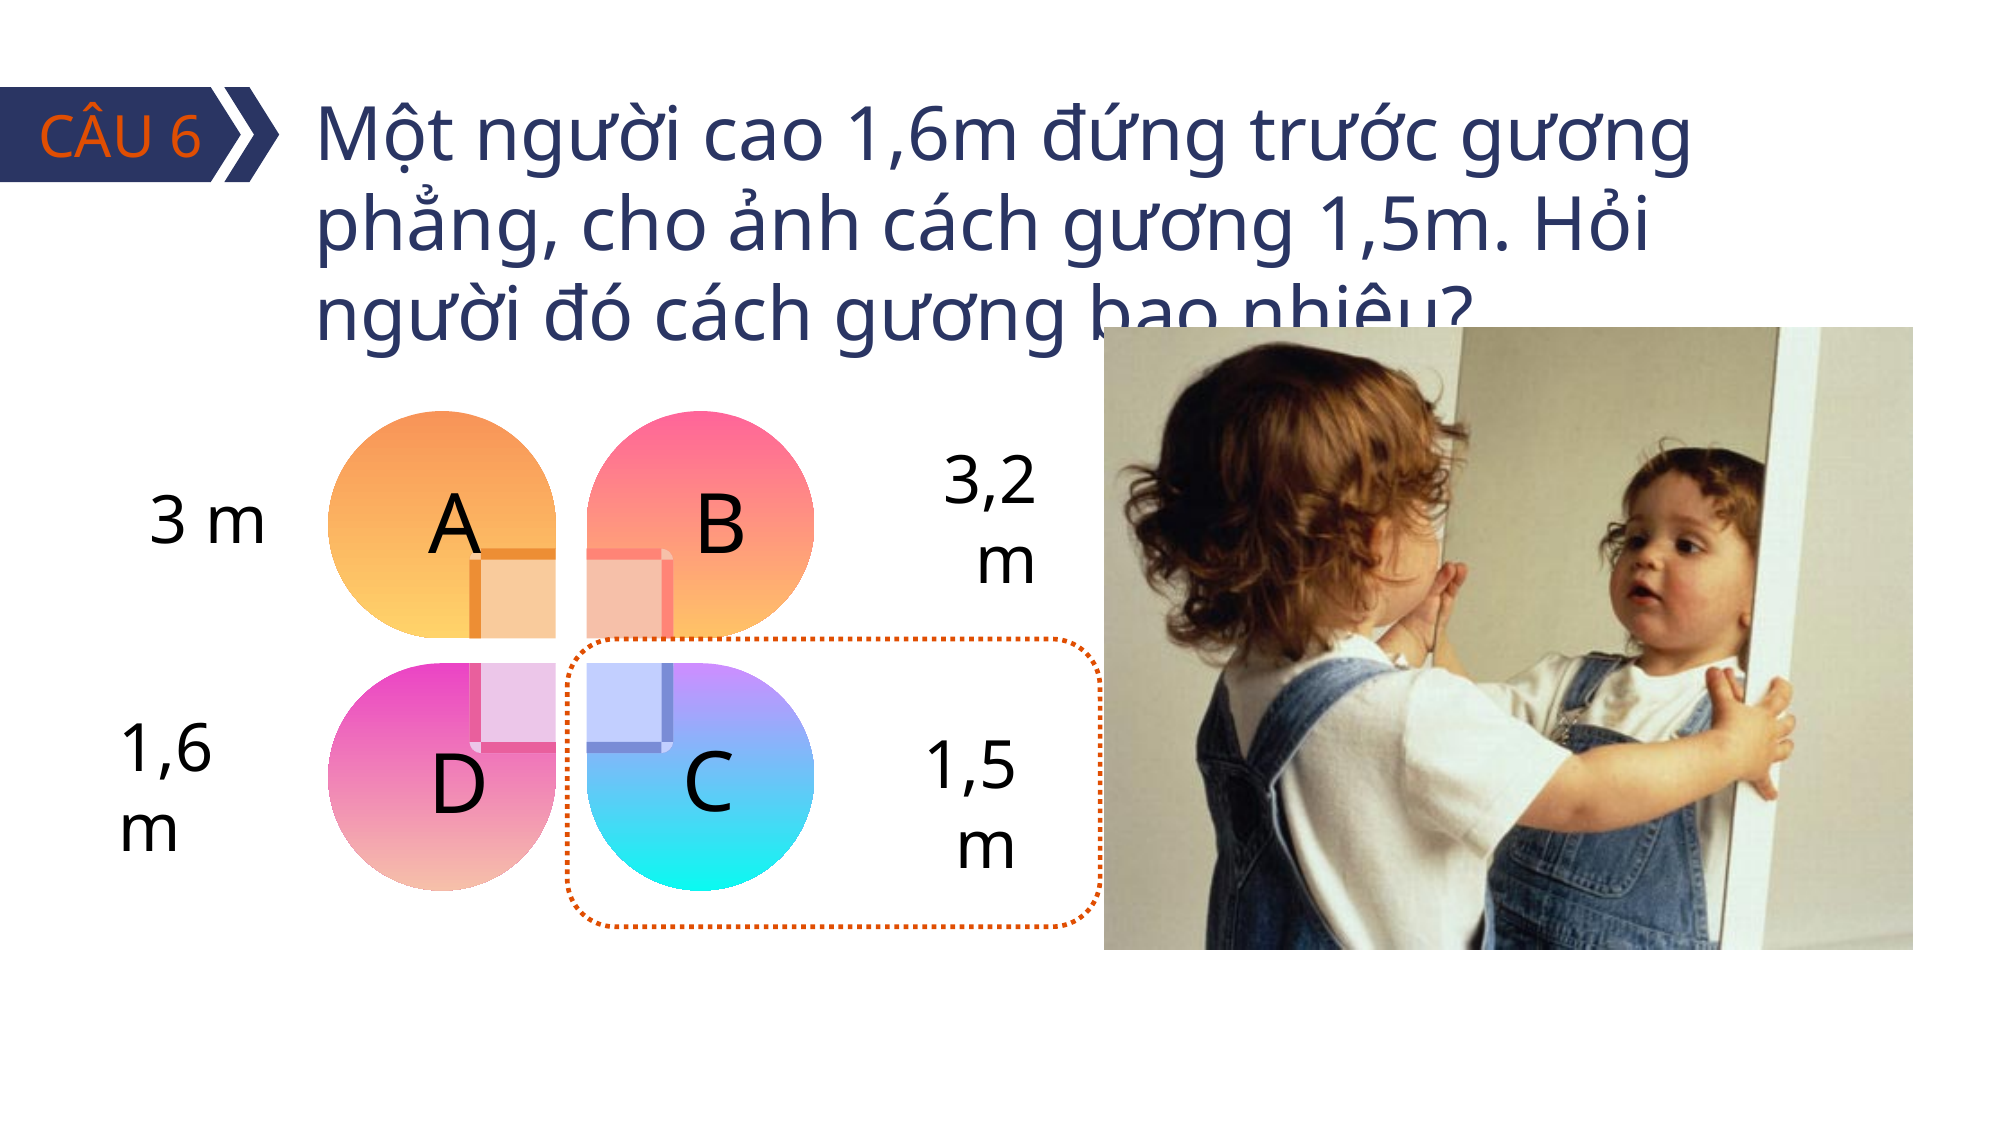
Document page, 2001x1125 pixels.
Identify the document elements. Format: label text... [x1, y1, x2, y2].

text_box 1,6 m [98, 724, 312, 845]
text_box 3,2 m [845, 457, 1058, 578]
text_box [328, 662, 556, 891]
picture [1104, 327, 1913, 950]
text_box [586, 410, 815, 639]
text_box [0, 86, 280, 183]
text_box Một người cao 1,6m đứng trước gương phẳng, cho ảnh cách gương 1,5m. Hỏi người đó cách gương bao nhiêu? [299, 78, 1883, 363]
text_box [565, 636, 1098, 929]
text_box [586, 662, 815, 891]
text_box 3 m [129, 457, 322, 578]
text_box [328, 410, 556, 639]
